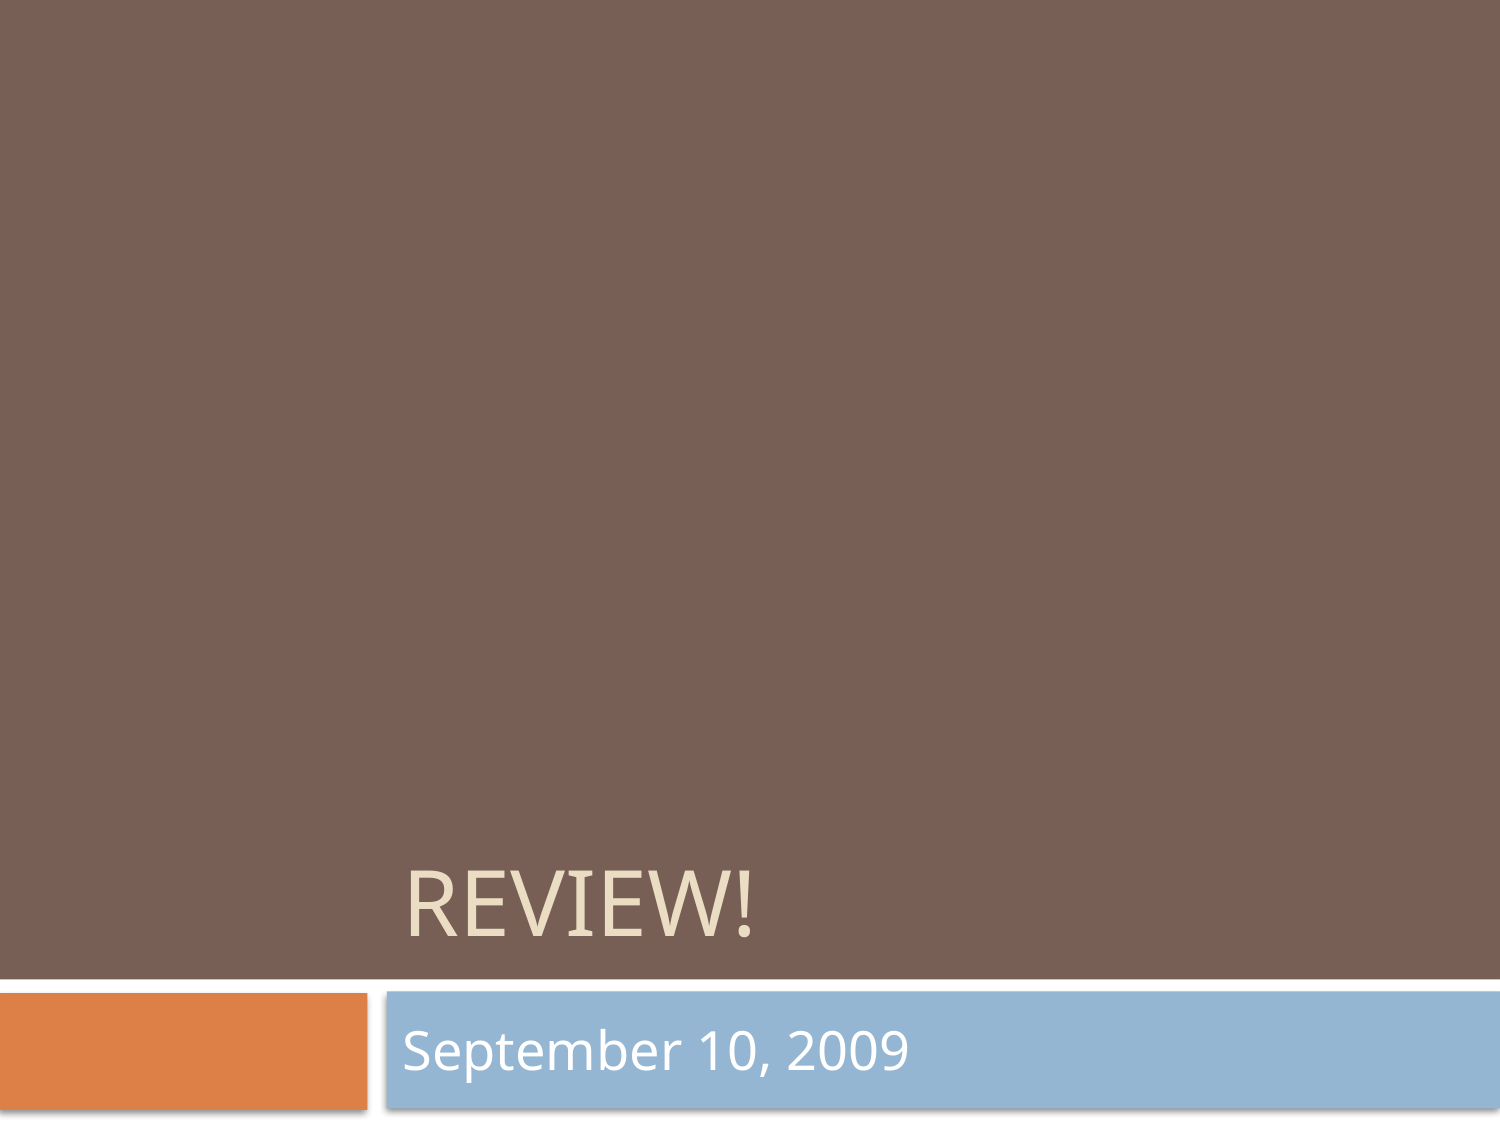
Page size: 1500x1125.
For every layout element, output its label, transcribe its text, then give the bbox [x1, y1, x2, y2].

subtitle September 10, 2009 [387, 992, 1488, 1105]
title Review! [387, 662, 1450, 963]
